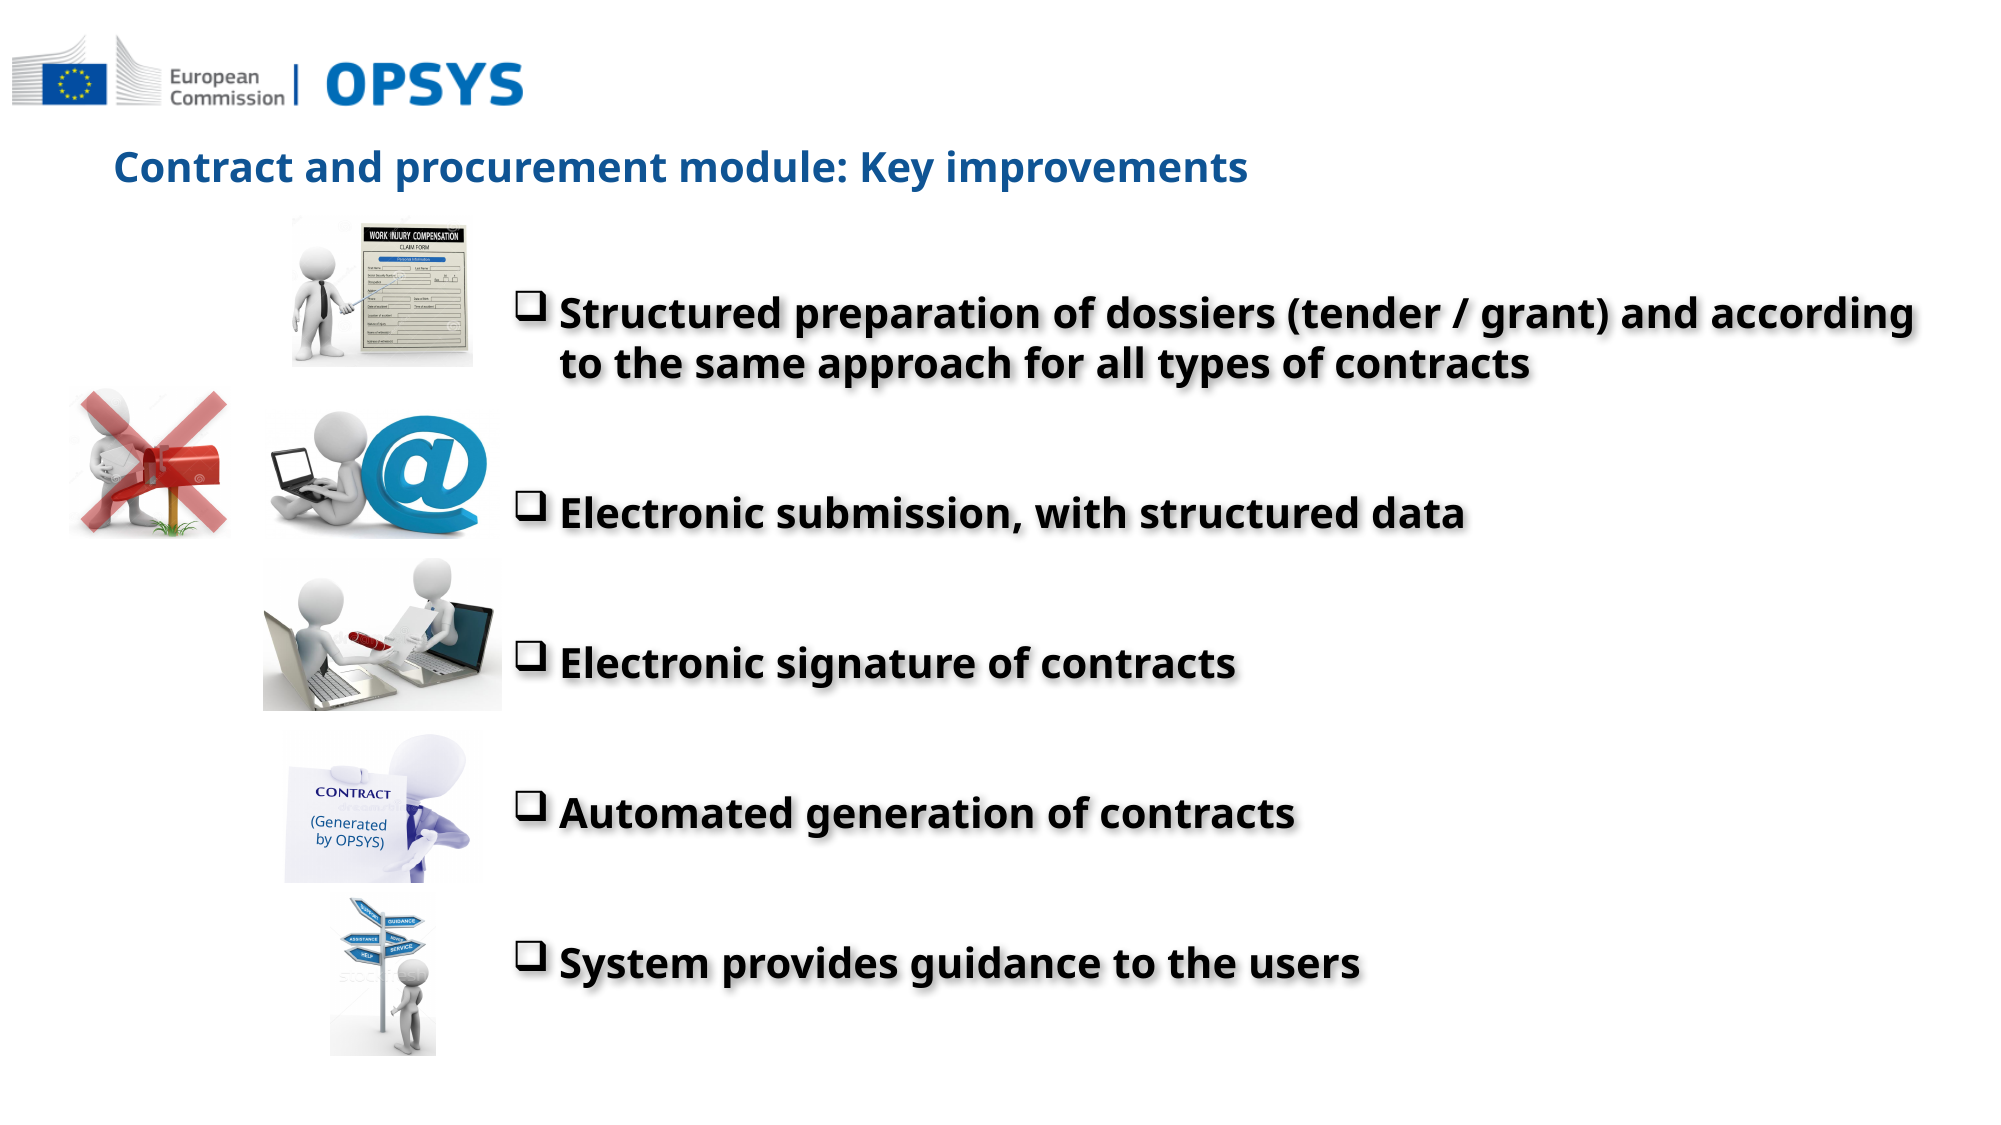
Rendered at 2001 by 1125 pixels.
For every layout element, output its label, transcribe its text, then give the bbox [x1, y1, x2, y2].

text_box Structured preparation of dossiers (tender / grant) and according to the same approach for all types of contracts Electronic submission, with structured data Electronic signature of contracts Automated generation of contracts System provides guidance to the users [497, 269, 1979, 1073]
picture [12, 0, 523, 137]
title Contract and procurement module: Key improvements [97, 104, 1940, 199]
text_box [69, 215, 502, 1056]
